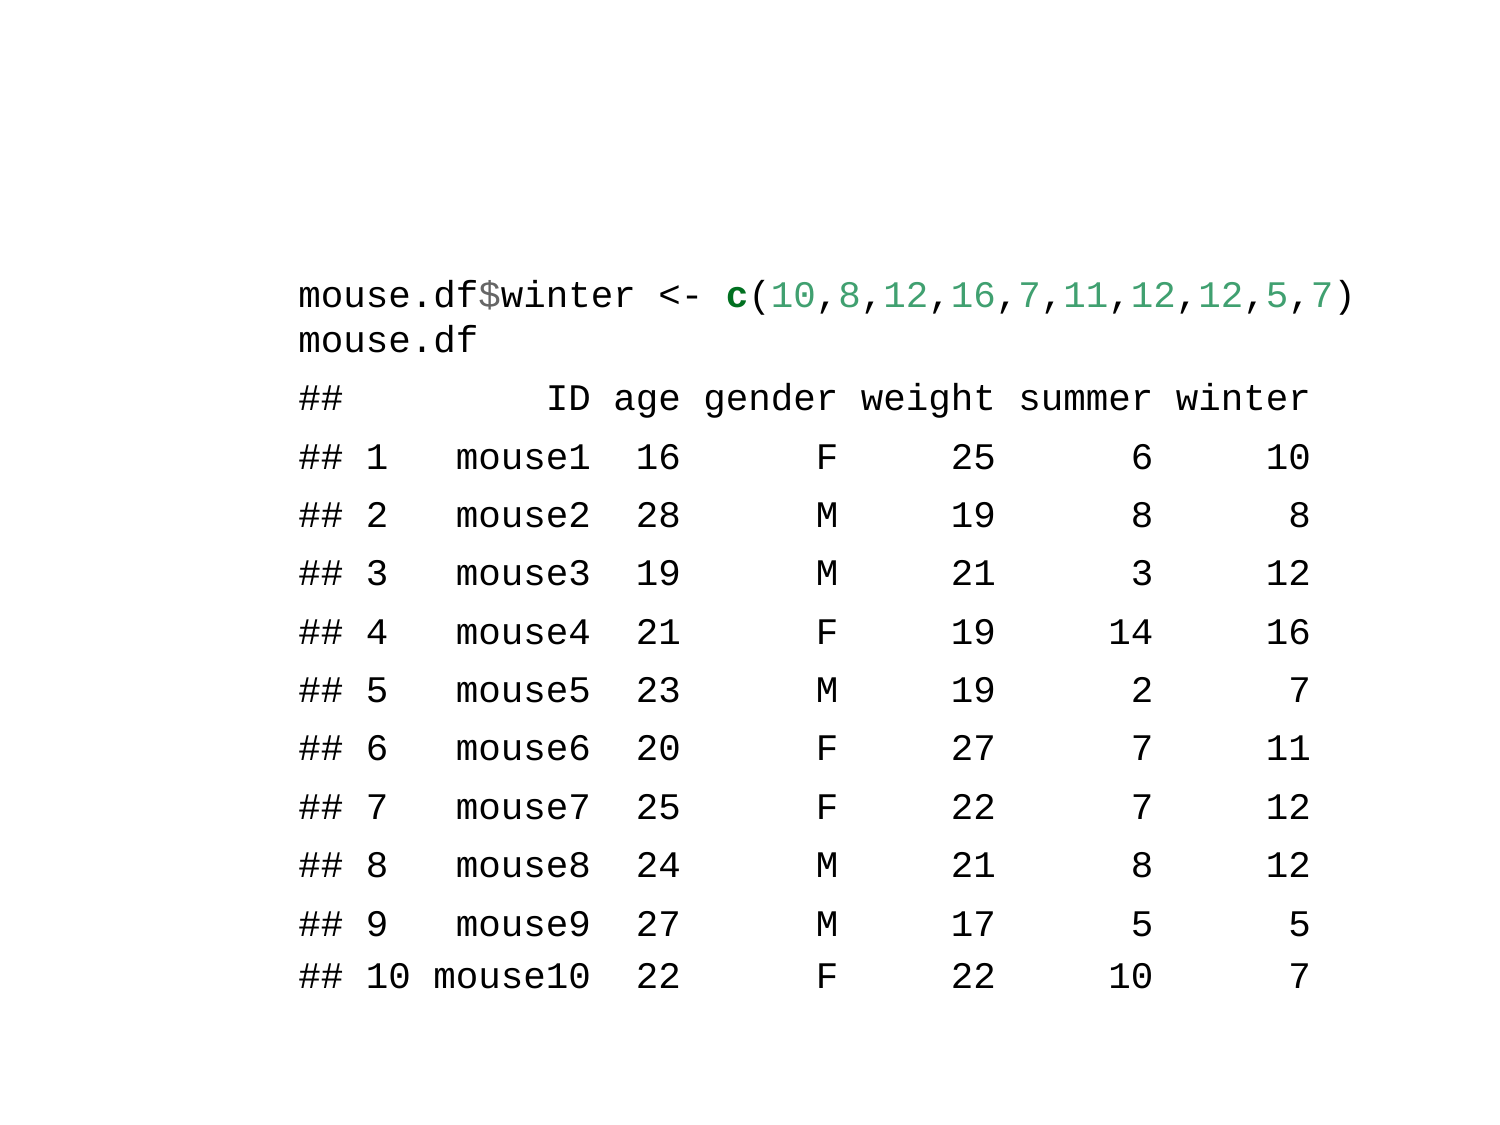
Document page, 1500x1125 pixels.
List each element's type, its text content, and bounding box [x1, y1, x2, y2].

list mouse.df$winter <- c(10,8,12,16,7,11,12,12,5,7) mouse.df ## ID age gender weight summer winter ## 1 mouse1 16 F 25 6 10 ## 2 mouse2 28 M 19 8 8 ## 3 mouse3 19 M 21 3 12 ## 4 mouse4 21 F 19 14 16 ## 5 mouse5 23 M 19 2 7 ## 6 mouse6 20 F 27 7 11 ## 7 mouse7 25 F 22 7 12 ## 8 mouse8 24 M 21 8 12 ## 9 mouse9 27 M 17 5 5 ## 10 mouse10 22 F 22 10 7 [75, 262, 1425, 1005]
